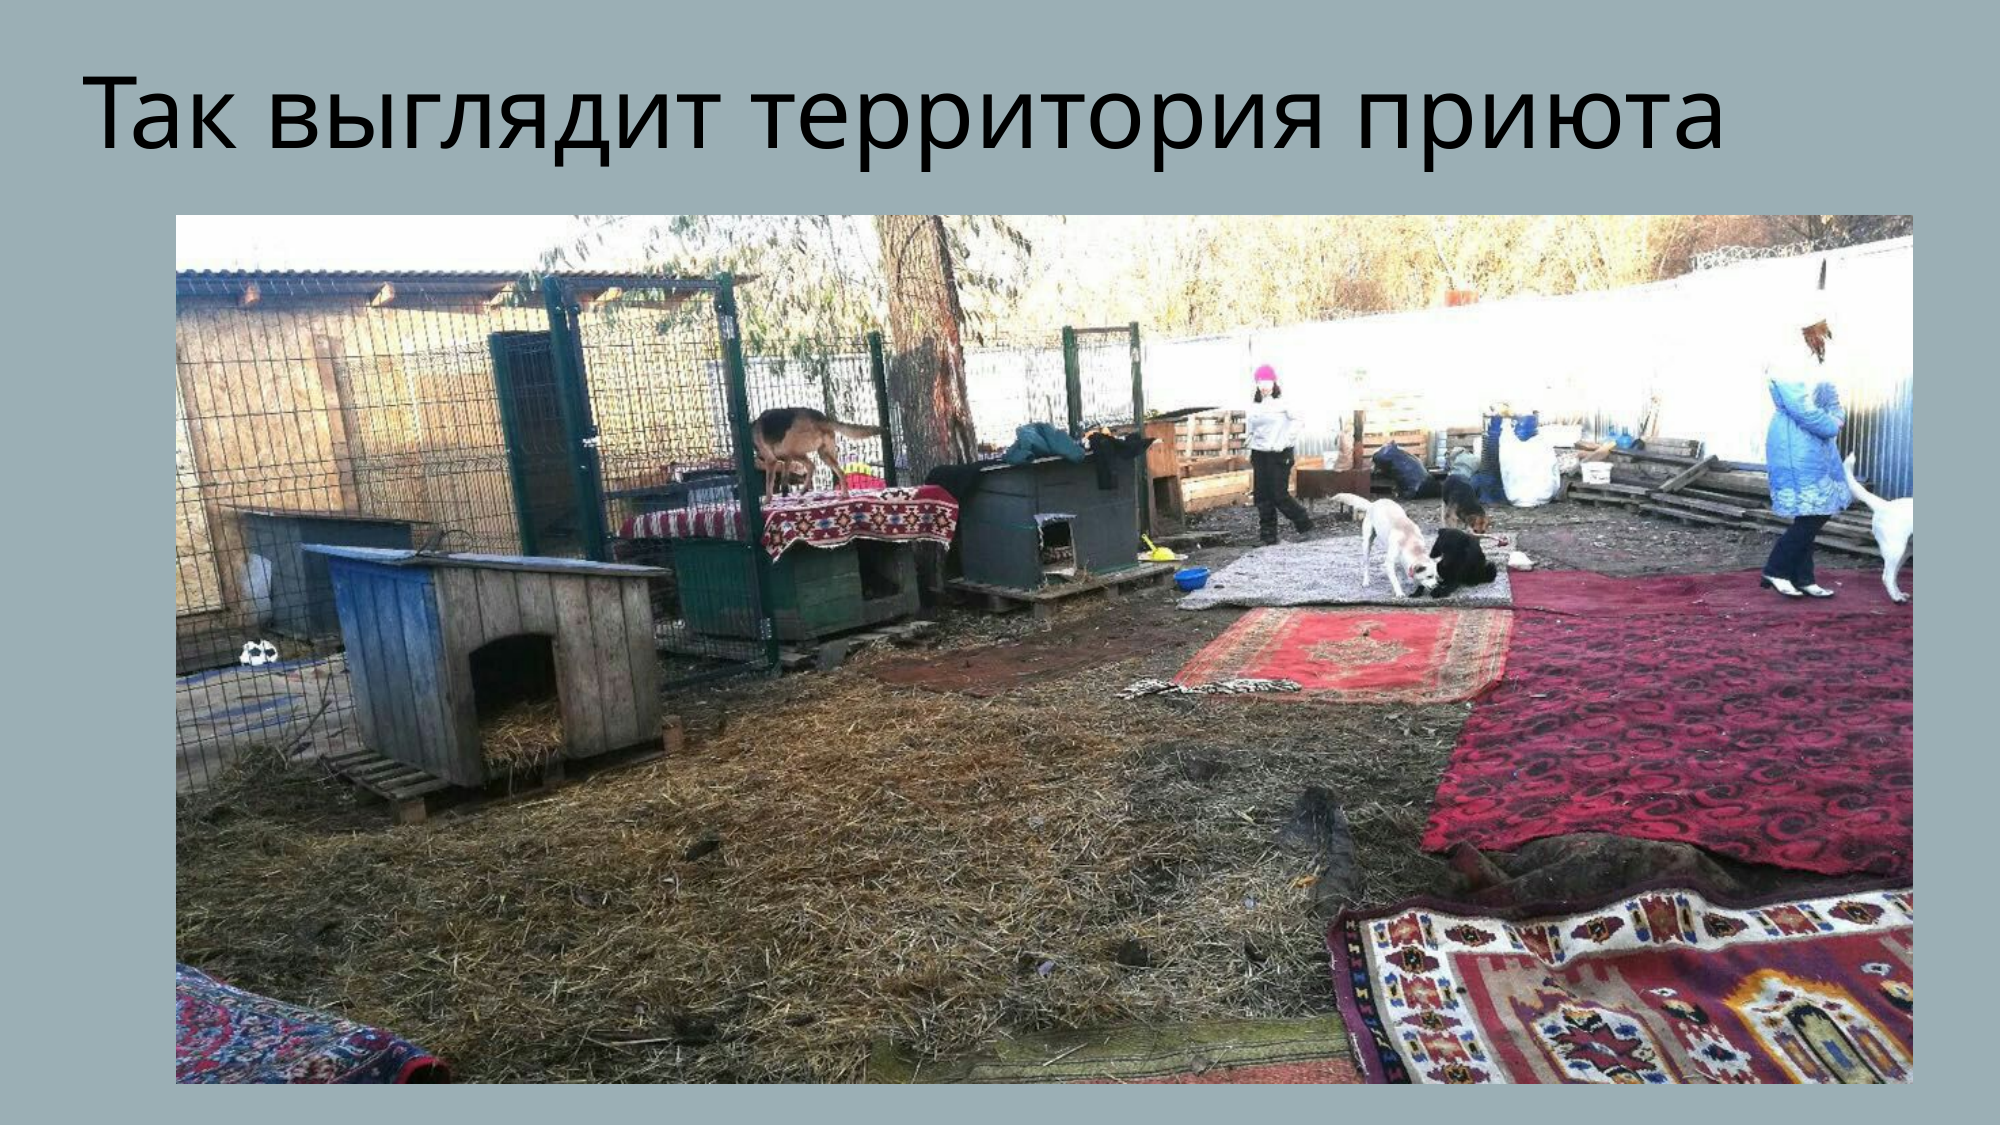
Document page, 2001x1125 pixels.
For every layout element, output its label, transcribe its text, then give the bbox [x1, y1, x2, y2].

text_box Так выглядит территория приюта [67, 41, 1913, 176]
picture [176, 215, 1913, 1084]
